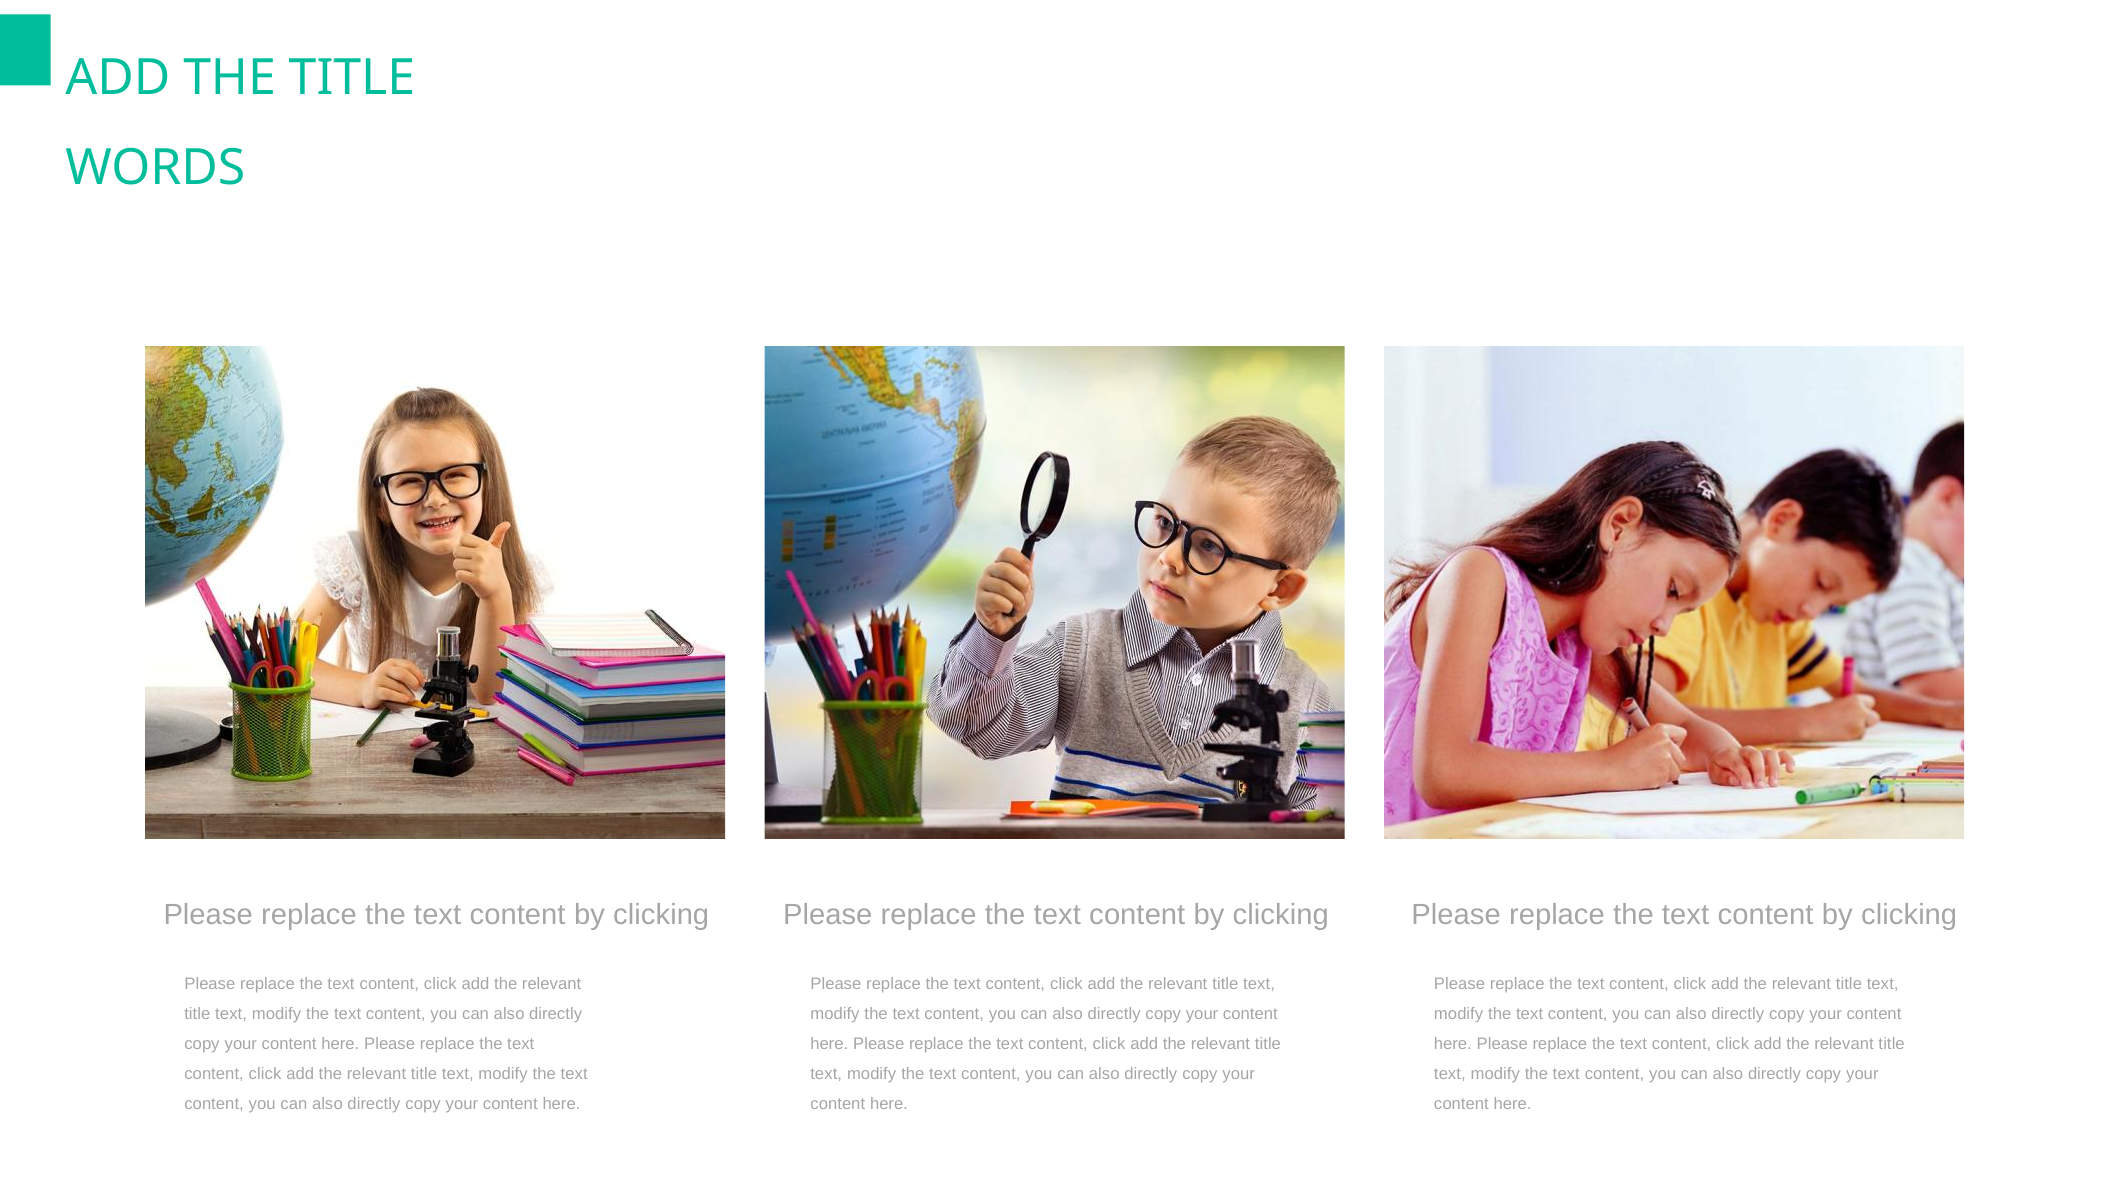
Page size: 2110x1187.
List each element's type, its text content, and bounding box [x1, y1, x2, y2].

text_box ADD THE TITLE WORDS [50, 7, 583, 202]
text_box [144, 346, 726, 840]
text_box [764, 346, 1346, 840]
text_box Please replace the text content by clicking [1395, 887, 1975, 939]
text_box Please replace the text content by clicking [766, 887, 1347, 939]
text_box Please replace the text content, click add the relevant title text, modify the text content, you can also directly copy your content here. Please replace the text content, click add the relevant title text, modify the text content, you can also directly copy your content here. [1417, 954, 1931, 1121]
text_box Please replace the text content, click add the relevant title text, modify the text content, you can also directly copy your content here. Please replace the text content, click add the relevant title text, modify the text content, you can also directly copy your content here. [794, 954, 1317, 1121]
text_box Please replace the text content, click add the relevant title text, modify the text content, you can also directly copy your content here. Please replace the text content, click add the relevant title text, modify the text content, you can also directly copy your content here. [168, 954, 613, 1121]
text_box Please replace the text content by clicking [147, 887, 727, 939]
text_box [1383, 346, 1965, 840]
